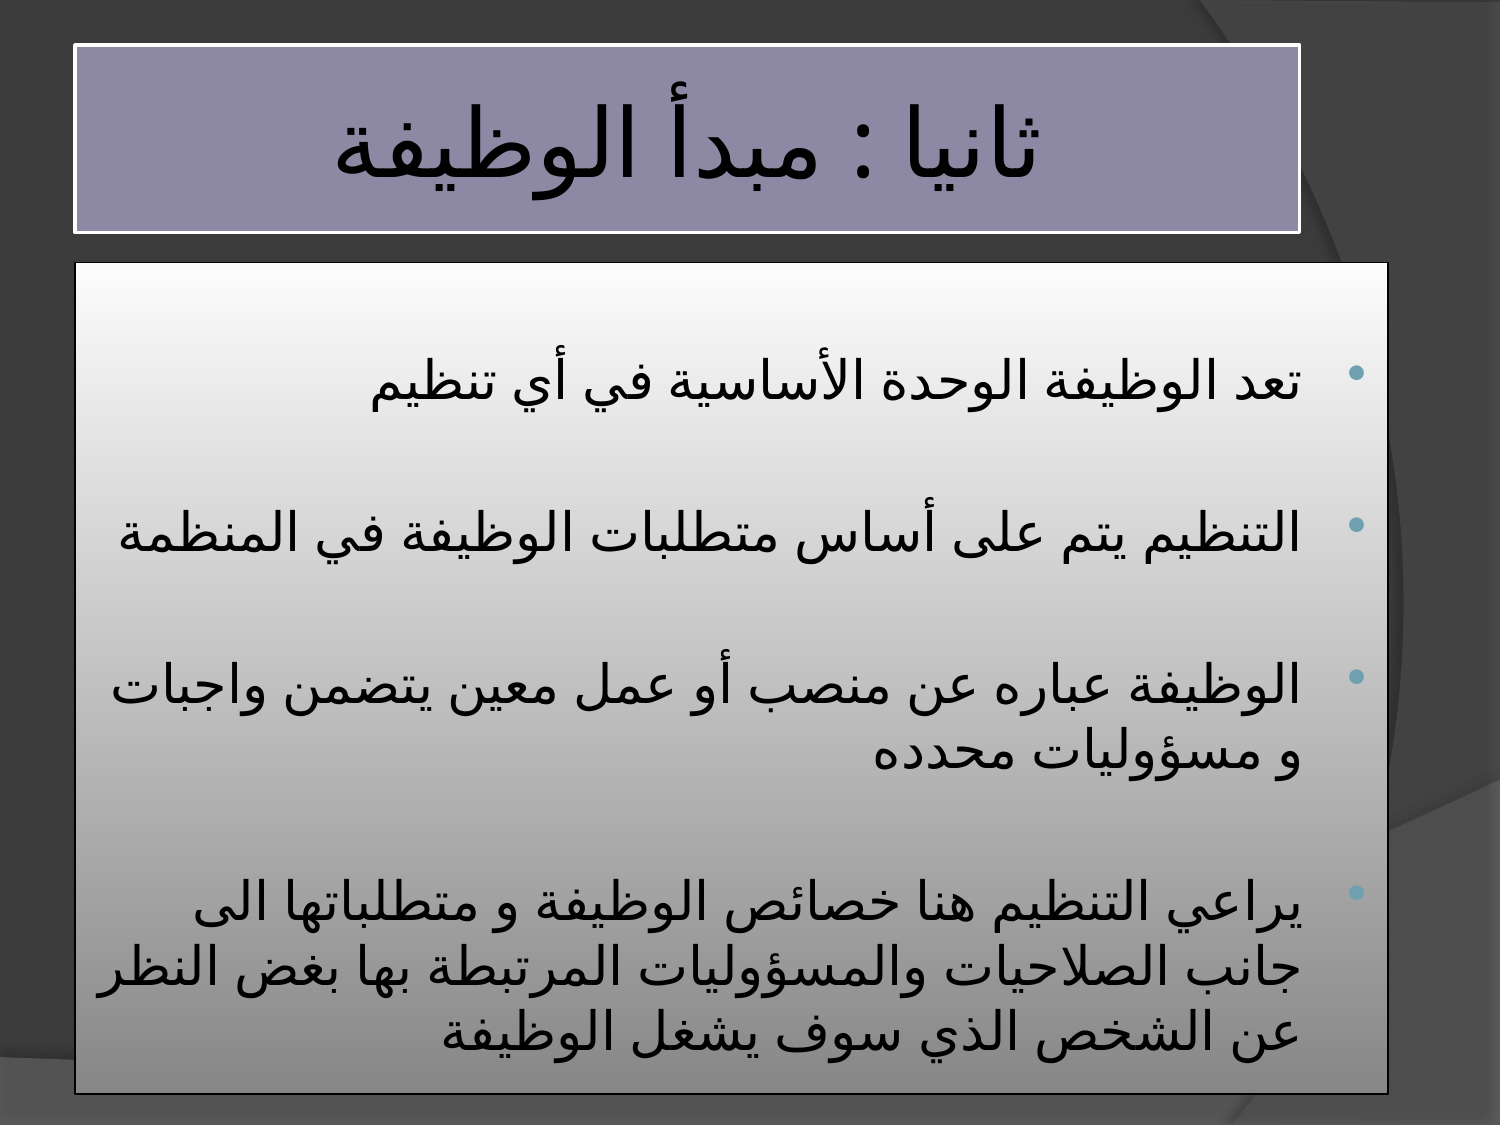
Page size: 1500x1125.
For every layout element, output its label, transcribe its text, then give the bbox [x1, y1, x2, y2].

list تعد الوظيفة الوحدة الأساسية في أي تنظيم التنظيم يتم على أساس متطلبات الوظيفة في المنظمة الوظيفة عباره عن منصب أو عمل معين يتضمن واجبات و مسؤوليات محدده يراعي التنظيم هنا خصائص الوظيفة و متطلباتها الى جانب الصلاحيات والمسؤوليات المرتبطة بها بغض النظر عن الشخص الذي سوف يشغل الوظيفة [74, 262, 1389, 1095]
title ثانيا : مبدأ الوظيفة [73, 43, 1301, 234]
